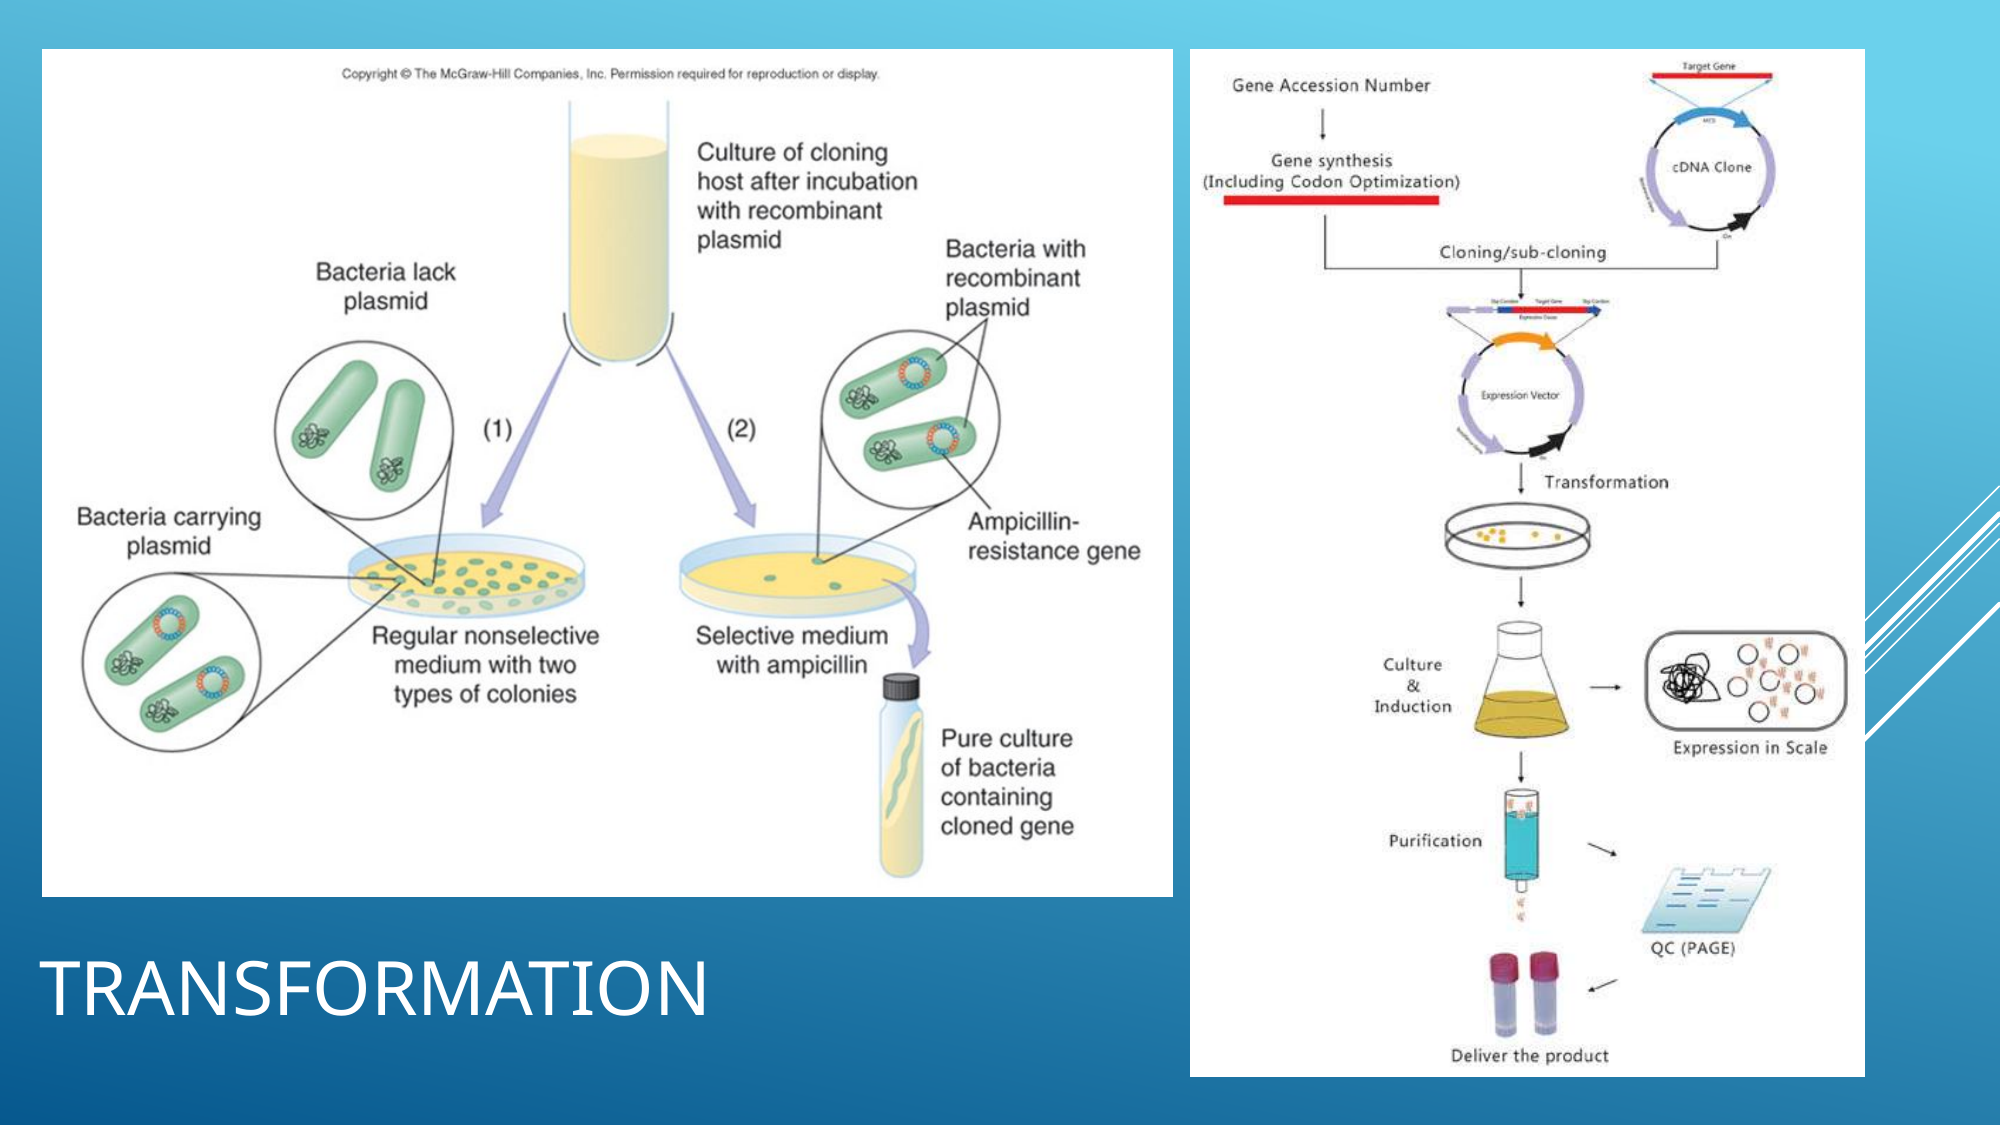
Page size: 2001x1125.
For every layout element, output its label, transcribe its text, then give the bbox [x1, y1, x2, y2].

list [1189, 49, 1865, 1077]
title Transformation [24, 862, 1425, 1110]
picture [42, 49, 1173, 898]
